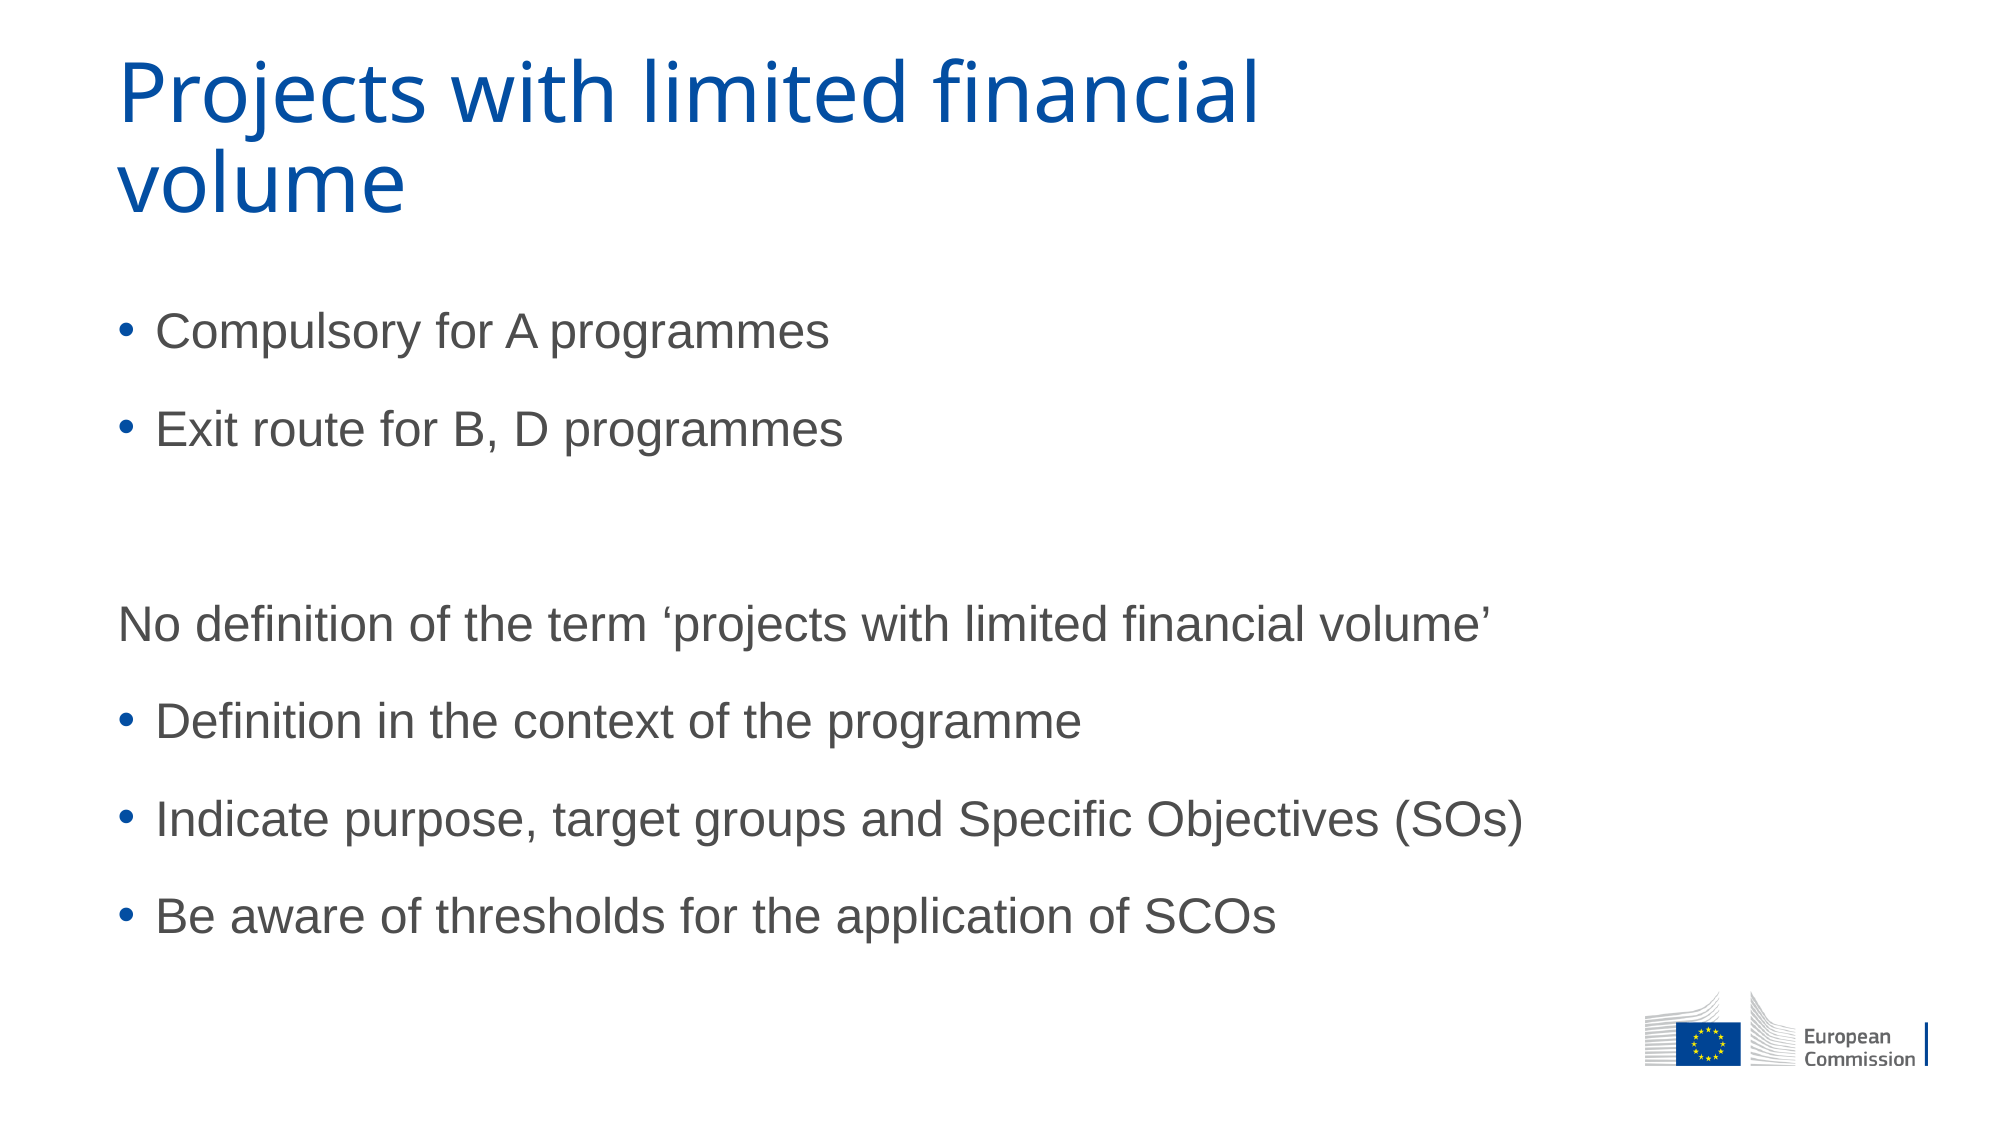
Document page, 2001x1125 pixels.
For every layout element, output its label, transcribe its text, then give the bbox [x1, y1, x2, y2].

picture [1645, 991, 1928, 1066]
title Projects with limited financial volume [102, 136, 1583, 231]
list Compulsory for A programmes Exit route for B, D programmes No definition of the term ‘projects with limited financial volume’ Definition in the context of the programme Indicate purpose, target groups and Specific Objectives (SOs) Be aware of thresholds for the application of SCOs [102, 291, 1570, 989]
